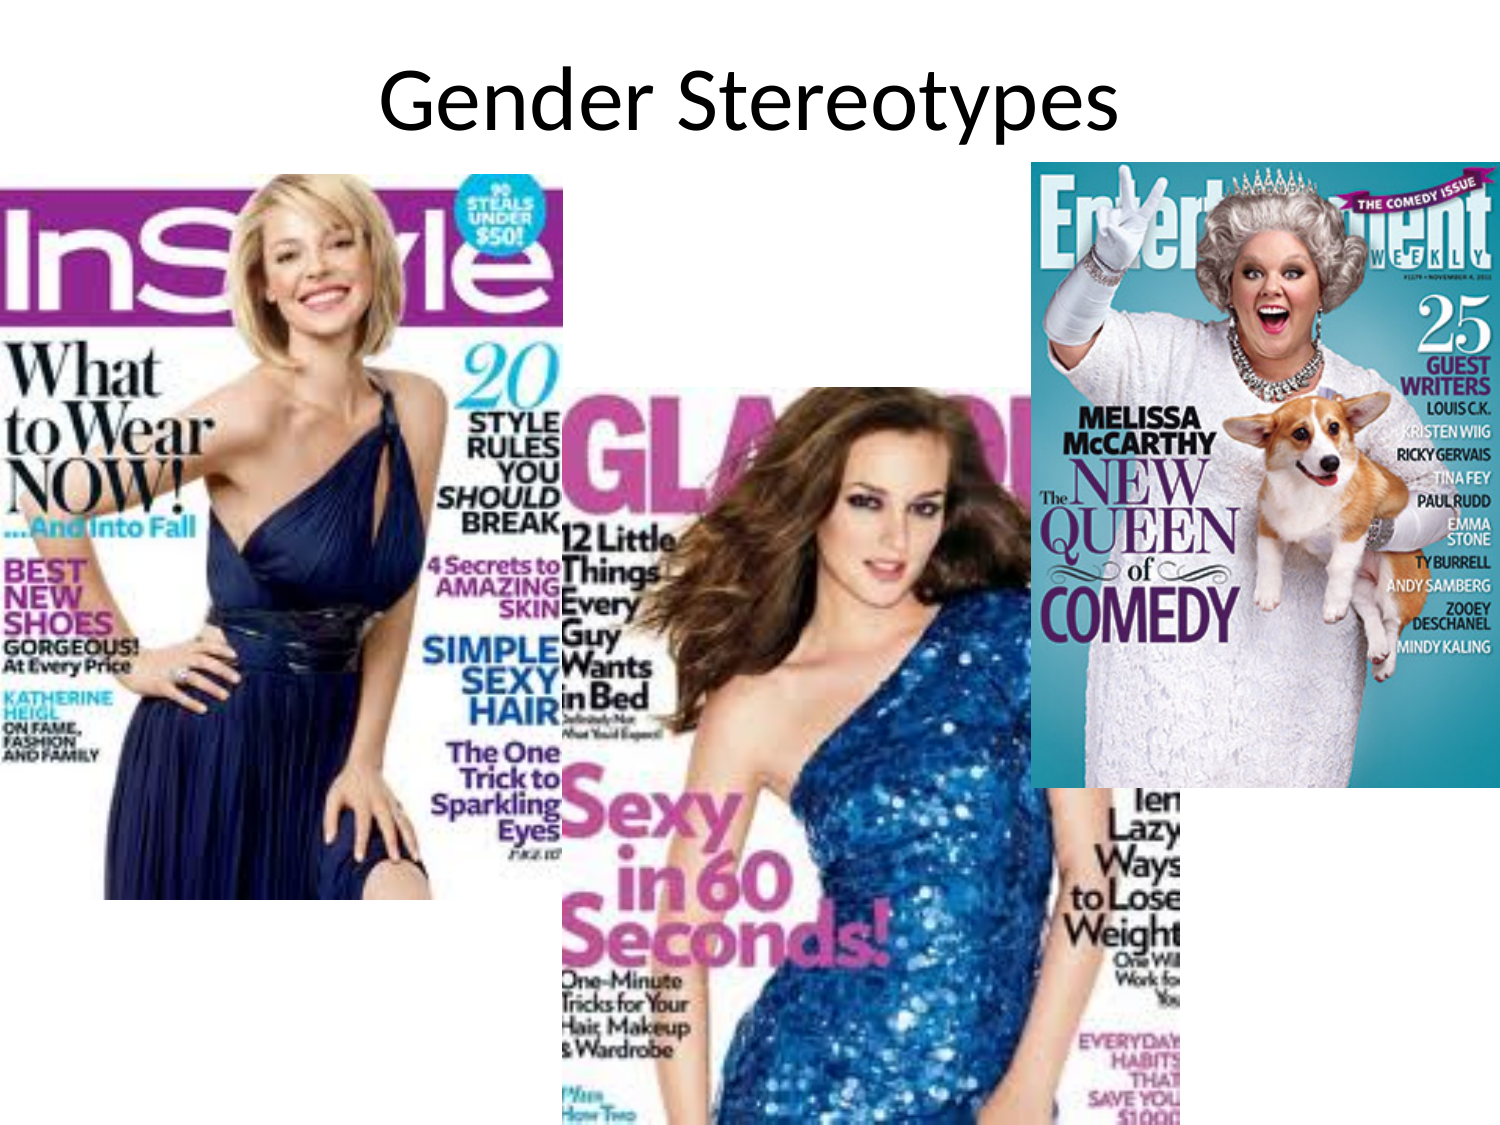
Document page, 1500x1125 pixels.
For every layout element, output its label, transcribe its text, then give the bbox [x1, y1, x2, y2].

picture [0, 162, 1500, 1125]
title Gender Stereotypes [75, 0, 1425, 188]
